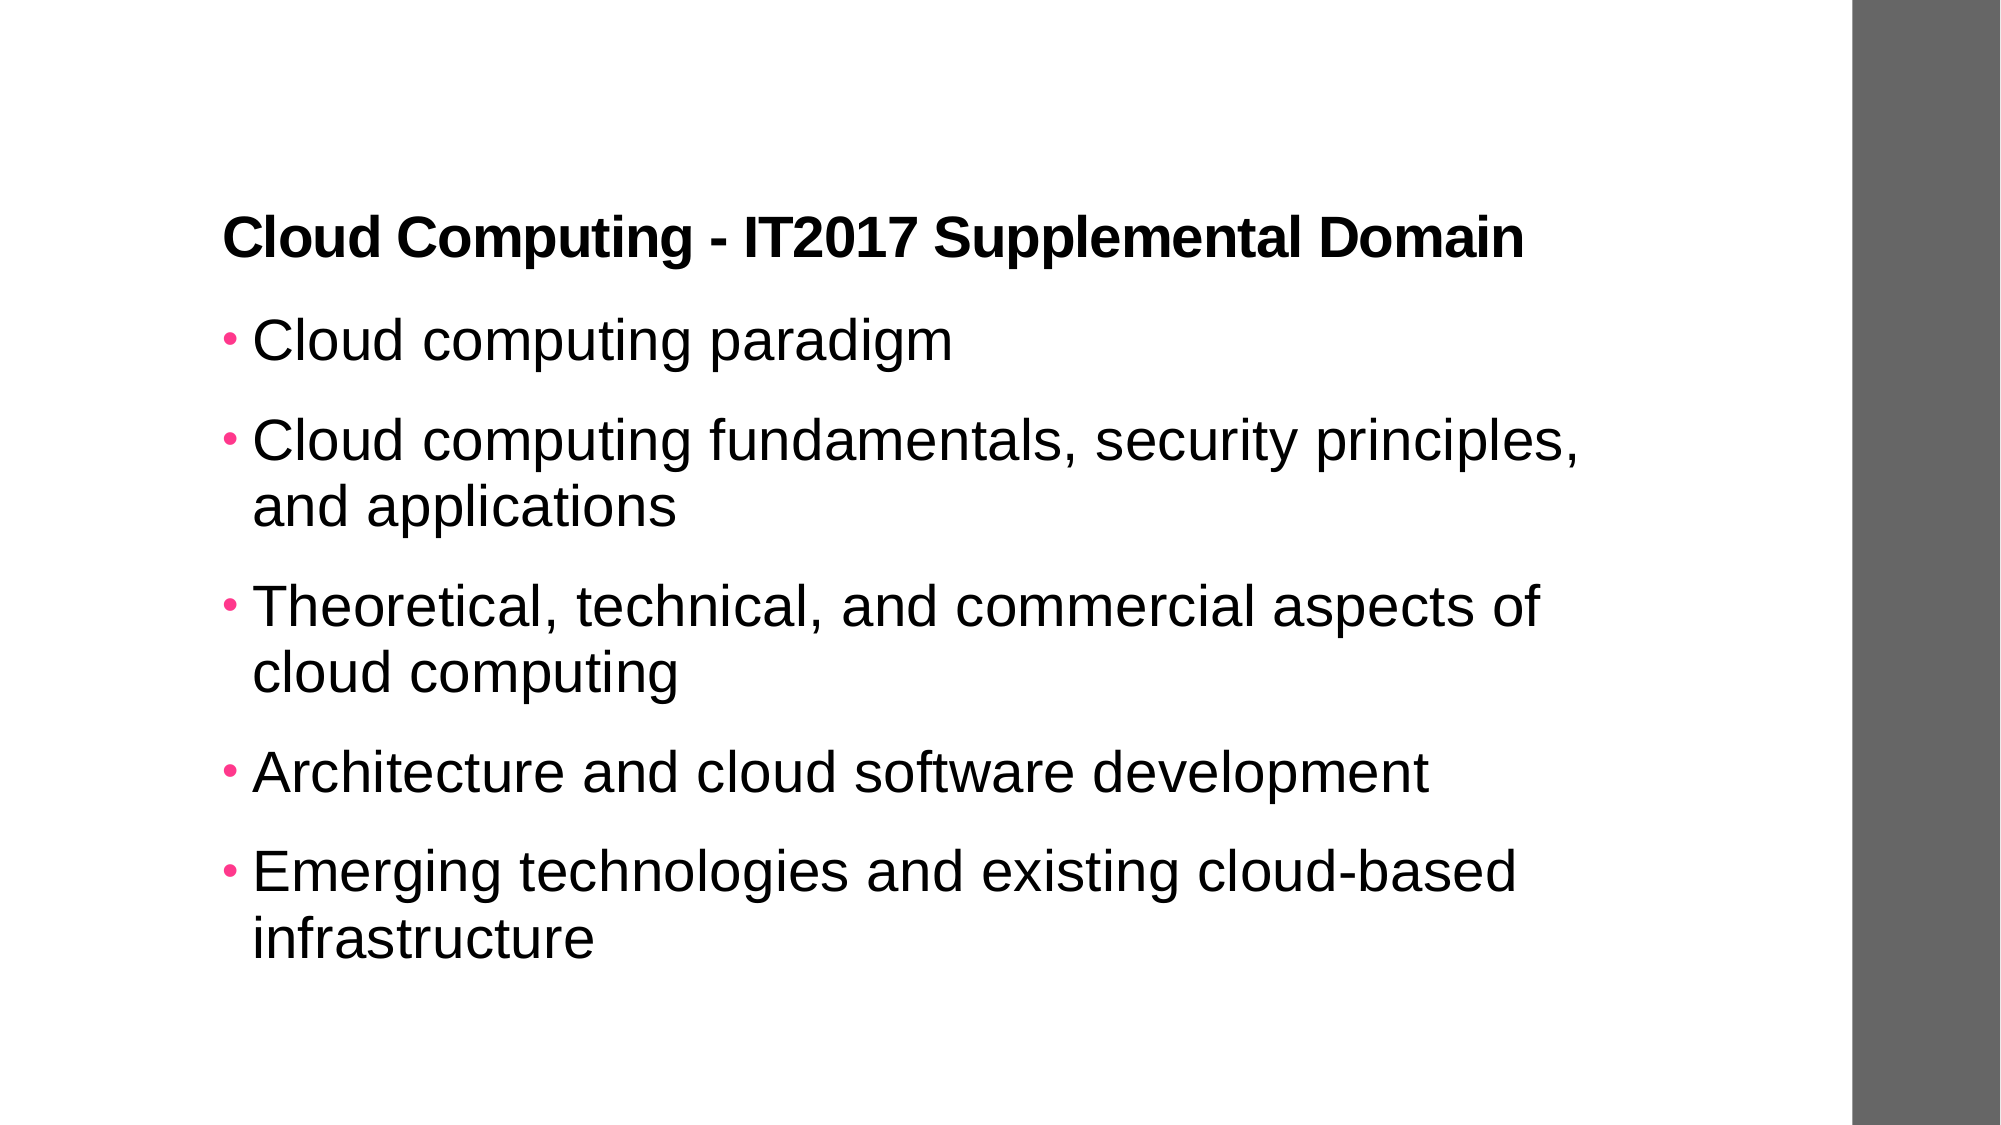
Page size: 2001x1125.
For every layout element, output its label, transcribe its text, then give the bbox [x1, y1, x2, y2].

list Cloud computing paradigm Cloud computing fundamentals, security principles, and applications Theoretical, technical, and commercial aspects of cloud computing Architecture and cloud software development Emerging technologies and existing cloud-based infrastructure [206, 299, 1617, 1014]
title Cloud Computing - IT2017 Supplemental Domain [206, 43, 1797, 278]
